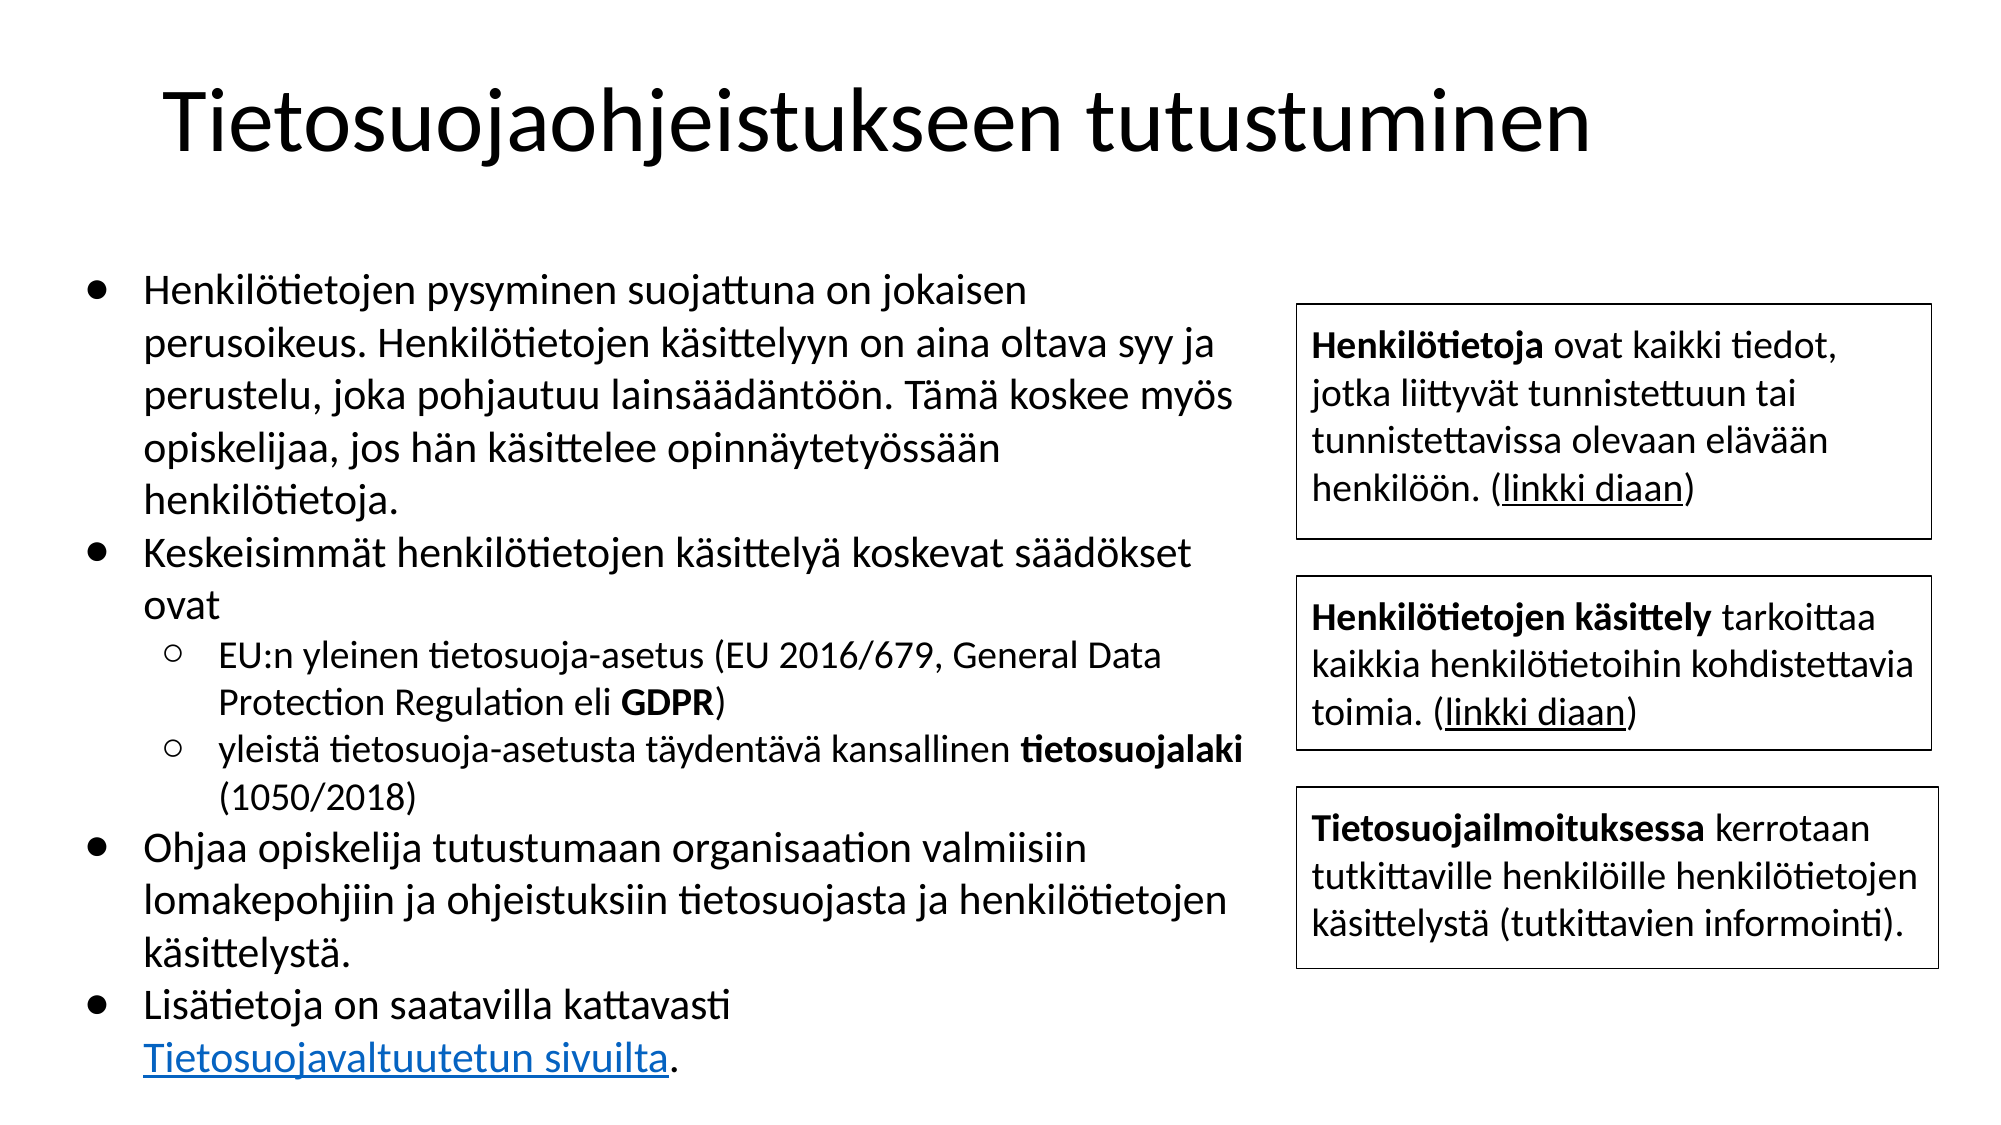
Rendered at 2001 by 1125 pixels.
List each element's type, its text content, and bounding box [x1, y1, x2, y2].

title Tietosuojaohjeistukseen tutustuminen [147, 12, 1873, 231]
text_box Henkilötietojen käsittely tarkoittaa kaikkia henkilötietoihin kohdistettavia toimia. (linkki diaan) [1296, 575, 1932, 751]
text_box Henkilötietoja ovat kaikki tiedot, jotka liittyvät tunnistettuun tai tunnistettavissa olevaan elävään henkilöön. (linkki diaan) [1296, 304, 1932, 539]
text_box Tietosuojailmoituksessa kerrotaan tutkittaville henkilöille henkilötietojen käsittelystä (tutkittavien informointi). [1296, 787, 1939, 969]
list Henkilötietojen pysyminen suojattuna on jokaisen perusoikeus. Henkilötietojen käsittelyyn on aina oltava syy ja perustelu, joka pohjautuu lainsäädäntöön. Tämä koskee myös opiskelijaa, jos hän käsittelee opinnäytetyössään henkilötietoja. Keskeisimmät henkilötietojen käsittelyä koskevat säädökset ovat EU:n yleinen tietosuoja-asetus (EU 2016/679, General Data Protection Regulation eli GDPR) yleistä tietosuoja-asetusta täydentävä kansallinen tietosuojalaki (1050/2018) Ohjaa opiskelija tutustumaan organisaation valmiisiin lomakepohjiin ja ohjeistuksiin tietosuojasta ja henkilötietojen käsittelystä. Lisätietoja on saatavilla kattavasti Tietosuojavaltuutetun sivuilta. [53, 253, 1272, 1073]
